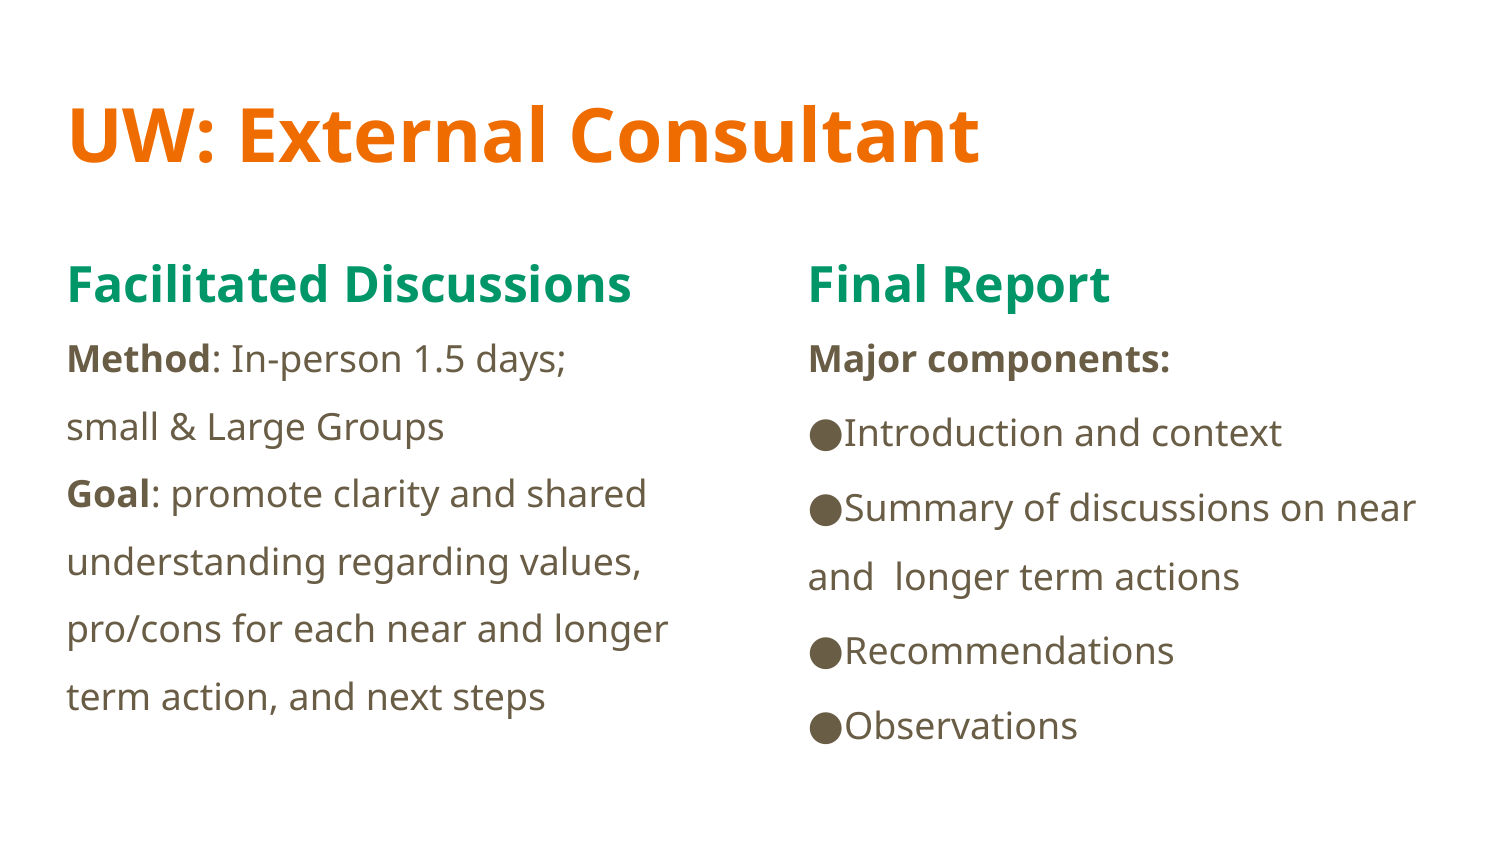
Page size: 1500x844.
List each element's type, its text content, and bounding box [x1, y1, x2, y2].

list Facilitated Discussions Method: In-person 1.5 days; small & Large Groups Goal: promote clarity and shared understanding regarding values, pro/cons for each near and longer term action, and next steps [51, 207, 708, 750]
list Final Report Major components: ●Introduction and context ●Summary of discussions on near and longer term actions ●Recommendations ●Observations [792, 207, 1449, 750]
title UW: External Consultant [51, 72, 1449, 189]
